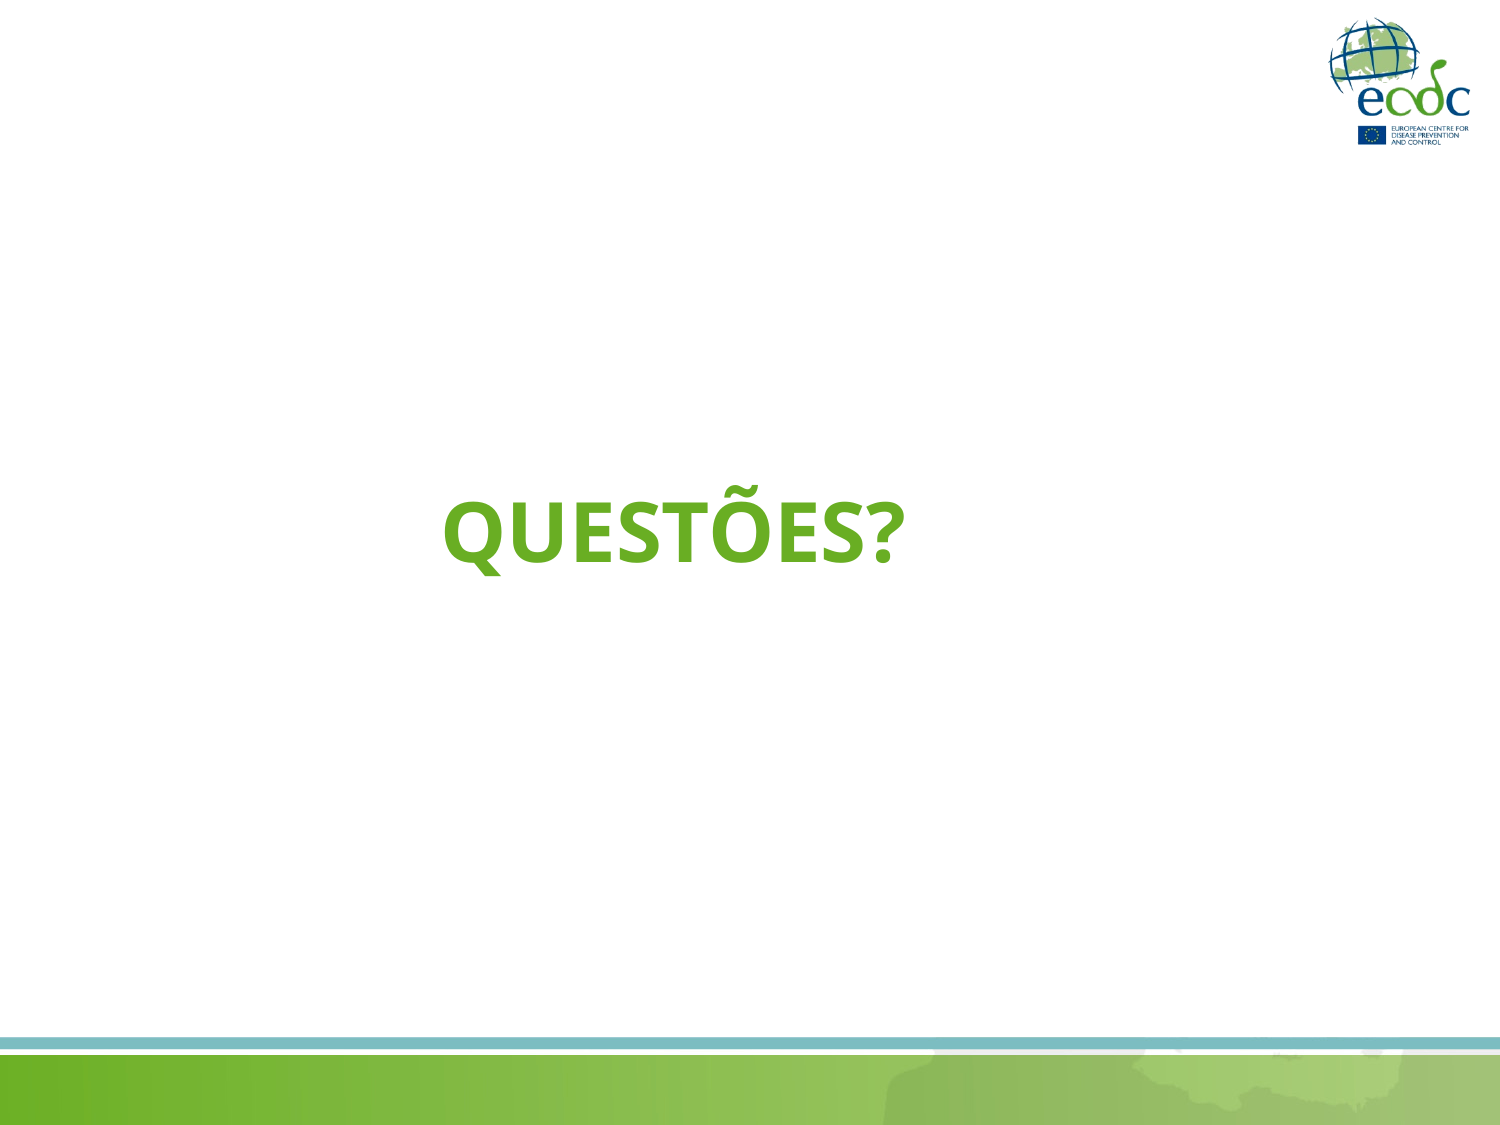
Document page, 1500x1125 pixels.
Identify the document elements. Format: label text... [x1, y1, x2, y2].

title QUESTÕES? [440, 490, 1071, 626]
picture [1328, 17, 1473, 148]
picture [0, 1037, 1500, 1125]
